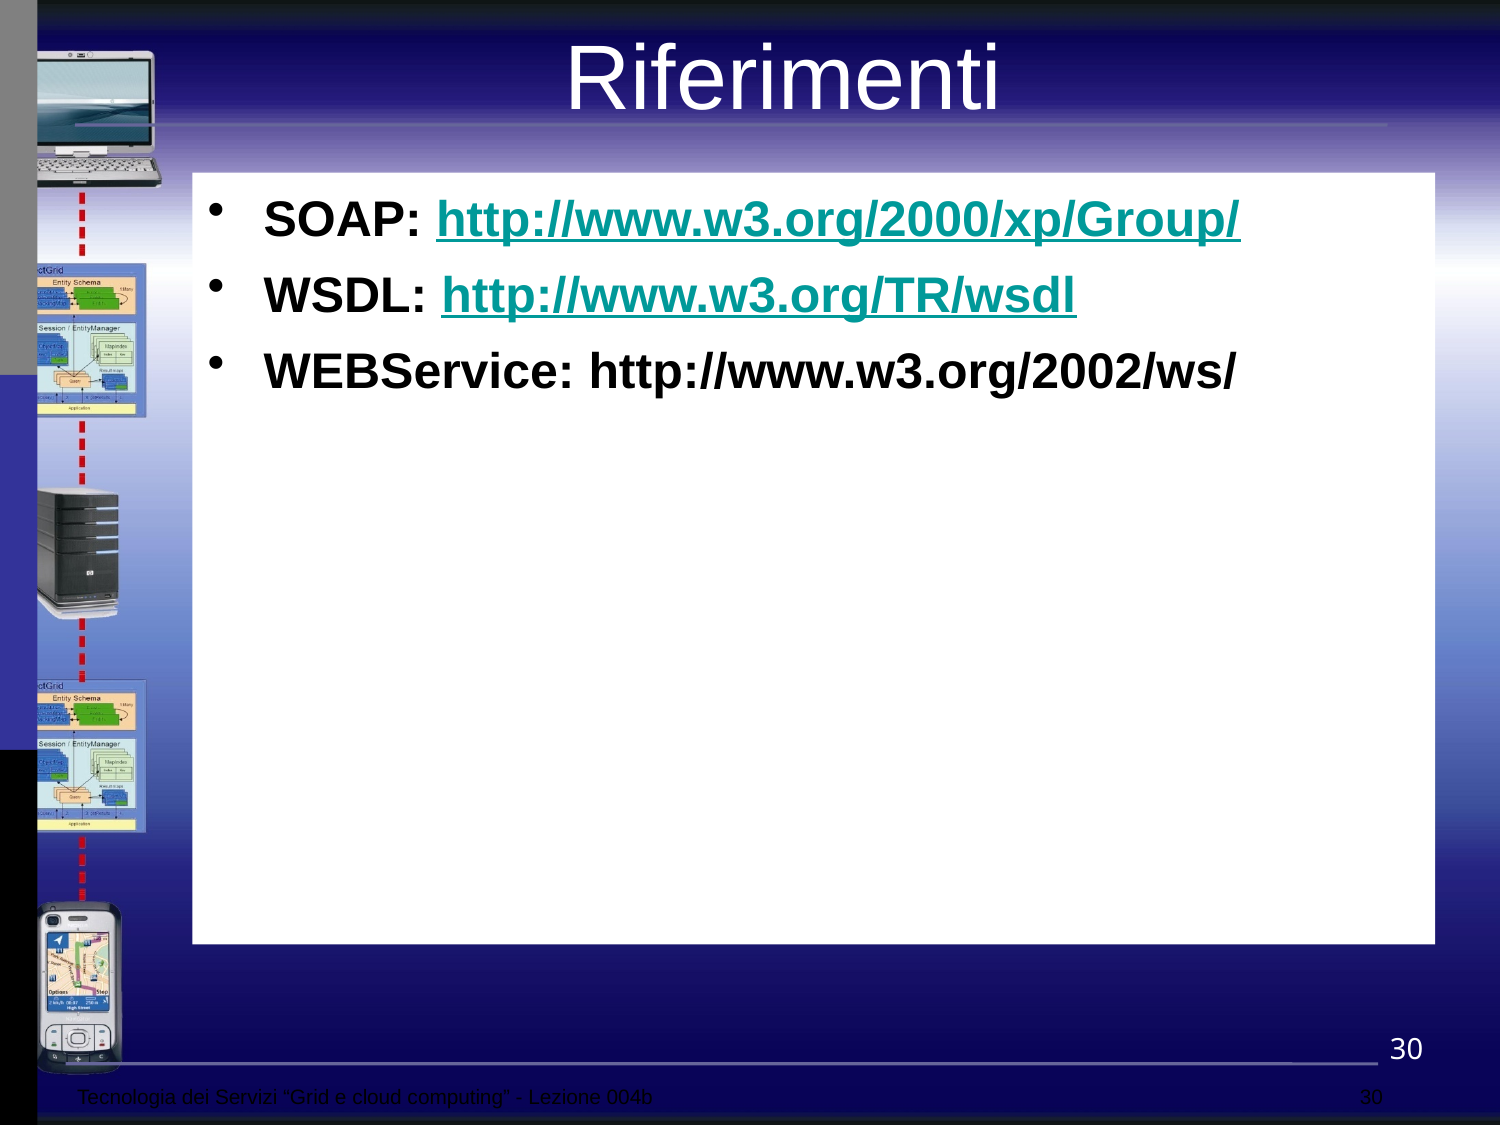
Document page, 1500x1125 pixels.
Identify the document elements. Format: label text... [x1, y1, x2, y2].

picture [38, 0, 1500, 1125]
list SOAP: http://www.w3.org/2000/xp/Group/ WSDL: http://www.w3.org/TR/wsdl WEBService: http://www.w3.org/2002/ws/ [192, 172, 1436, 945]
title Riferimenti [108, 31, 1459, 114]
